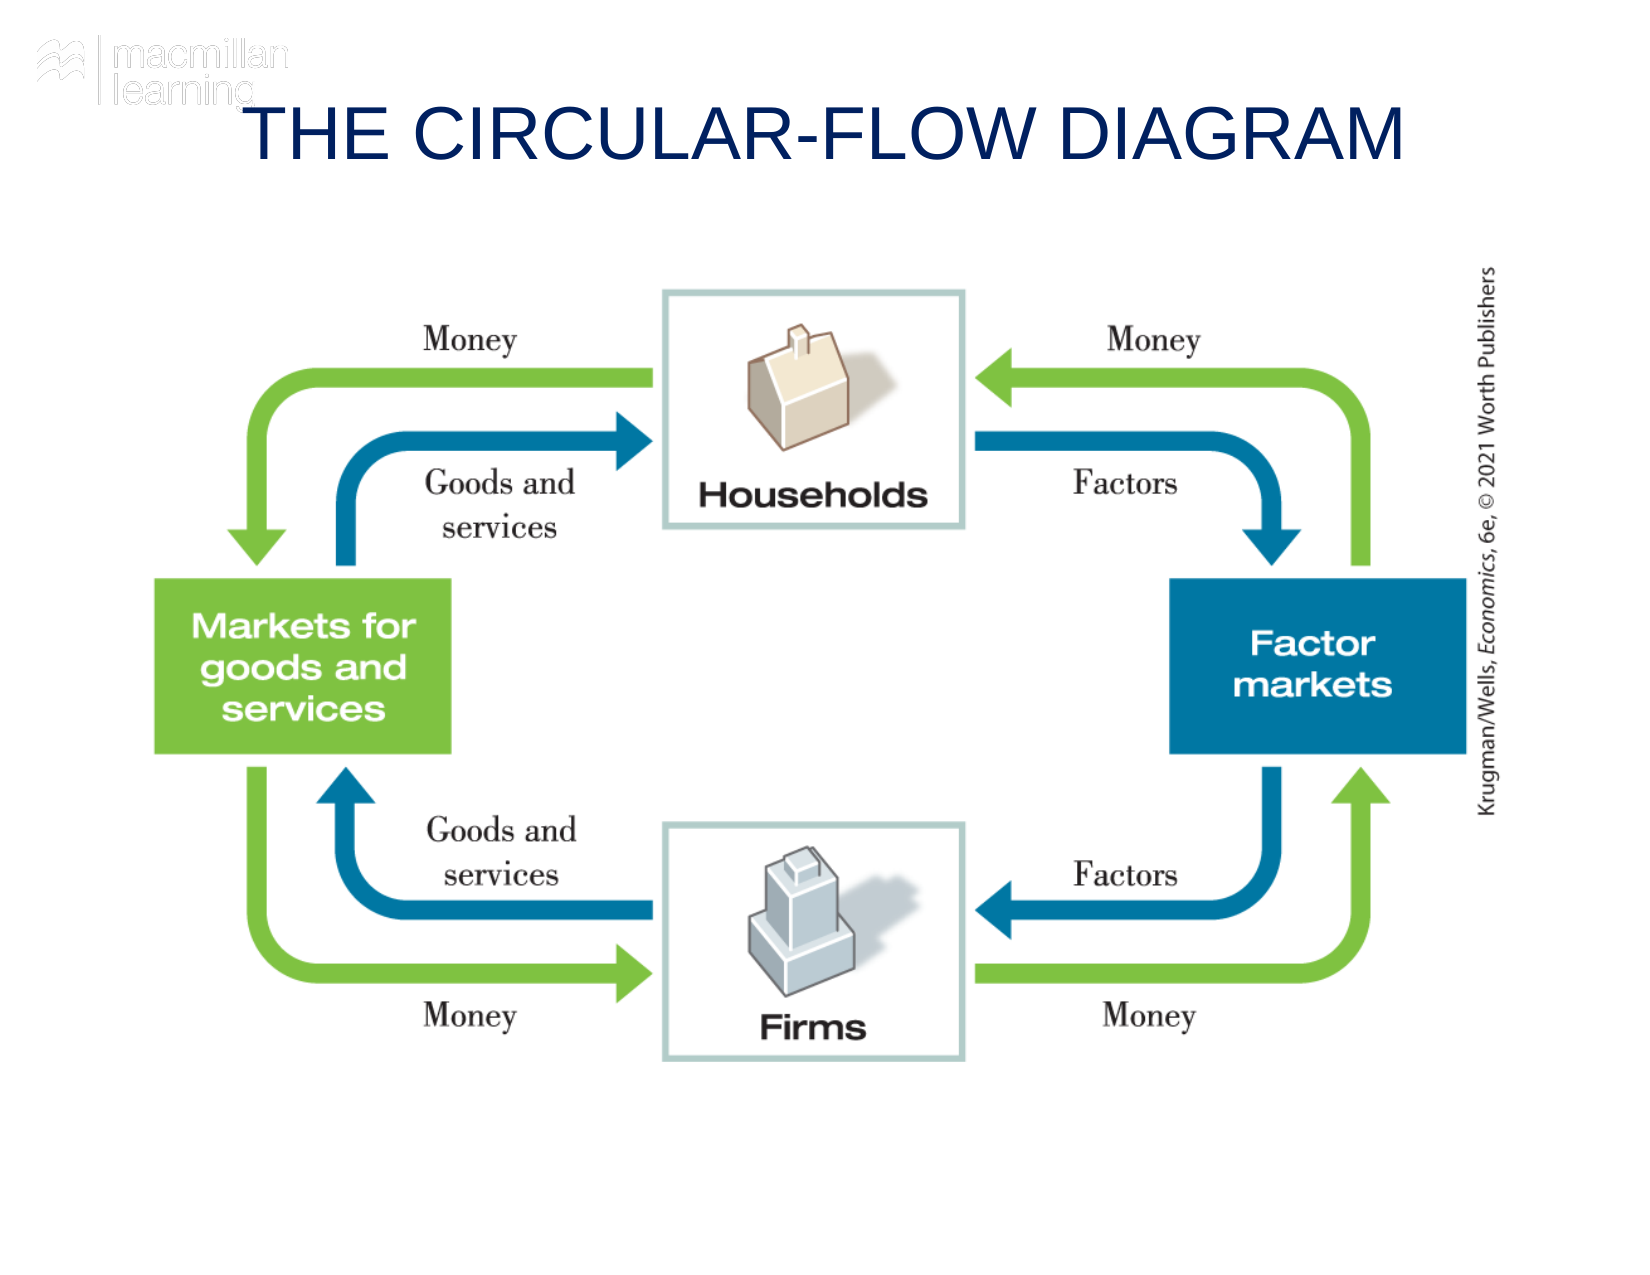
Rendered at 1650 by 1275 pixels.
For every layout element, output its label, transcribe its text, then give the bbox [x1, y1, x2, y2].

title THE CIRCULAR-FLOW DIAGRAM [0, 62, 1650, 197]
picture [37, 35, 288, 62]
picture [146, 262, 1504, 1096]
